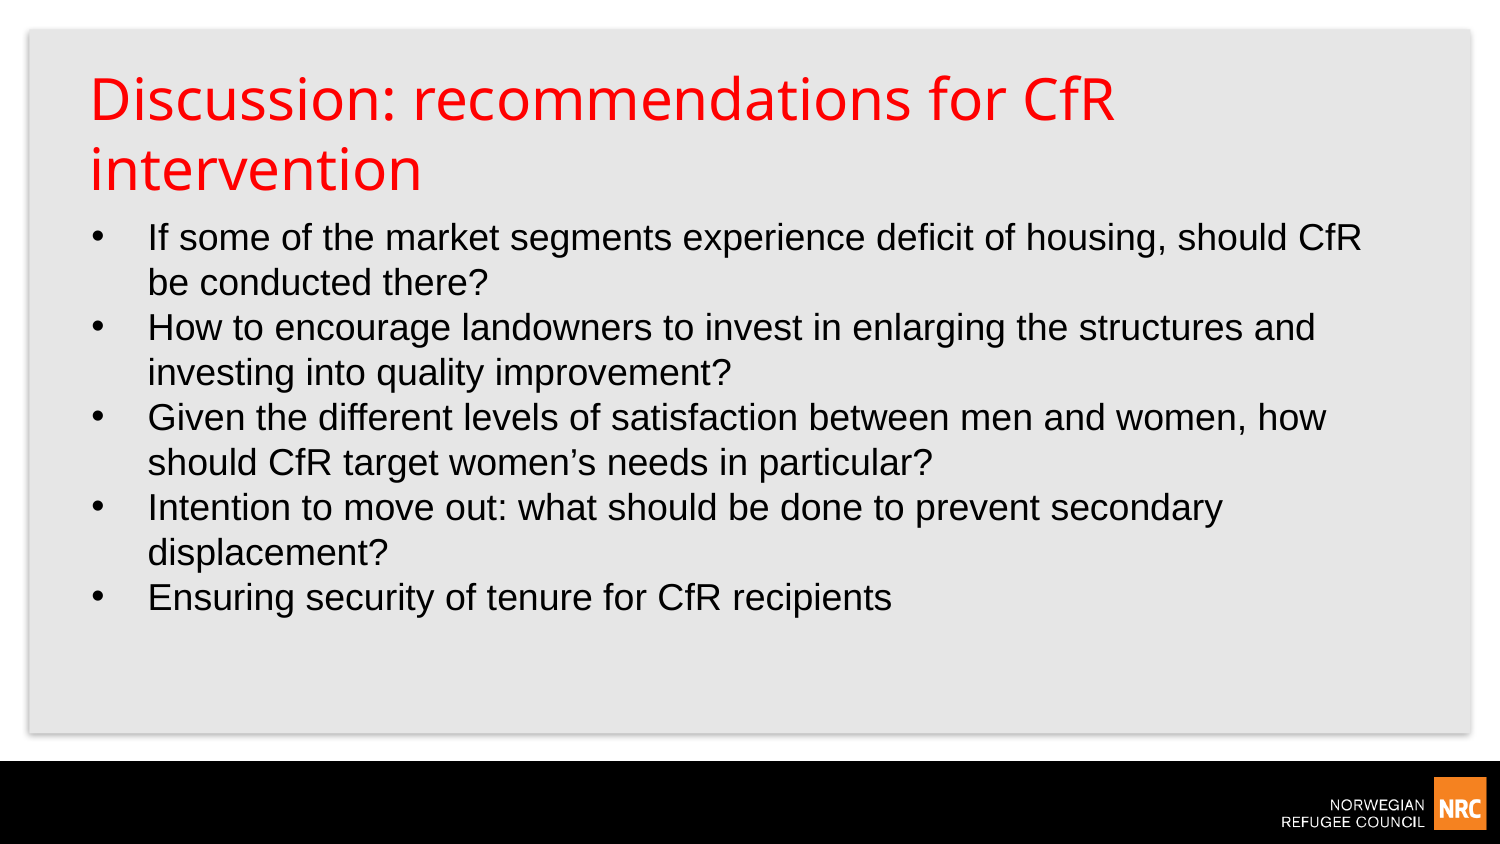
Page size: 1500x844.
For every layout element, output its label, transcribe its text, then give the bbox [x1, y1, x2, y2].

subtitle If some of the market segments experience deficit of housing, should CfR be conducted there? How to encourage landowners to invest in enlarging the structures and investing into quality improvement? Given the different levels of satisfaction between men and women, how should CfR target women’s needs in particular? Intention to move out: what should be done to prevent secondary displacement? Ensuring security of tenure for CfR recipients [76, 206, 1425, 689]
title Discussion: recommendations for CfR intervention [75, 54, 1425, 196]
